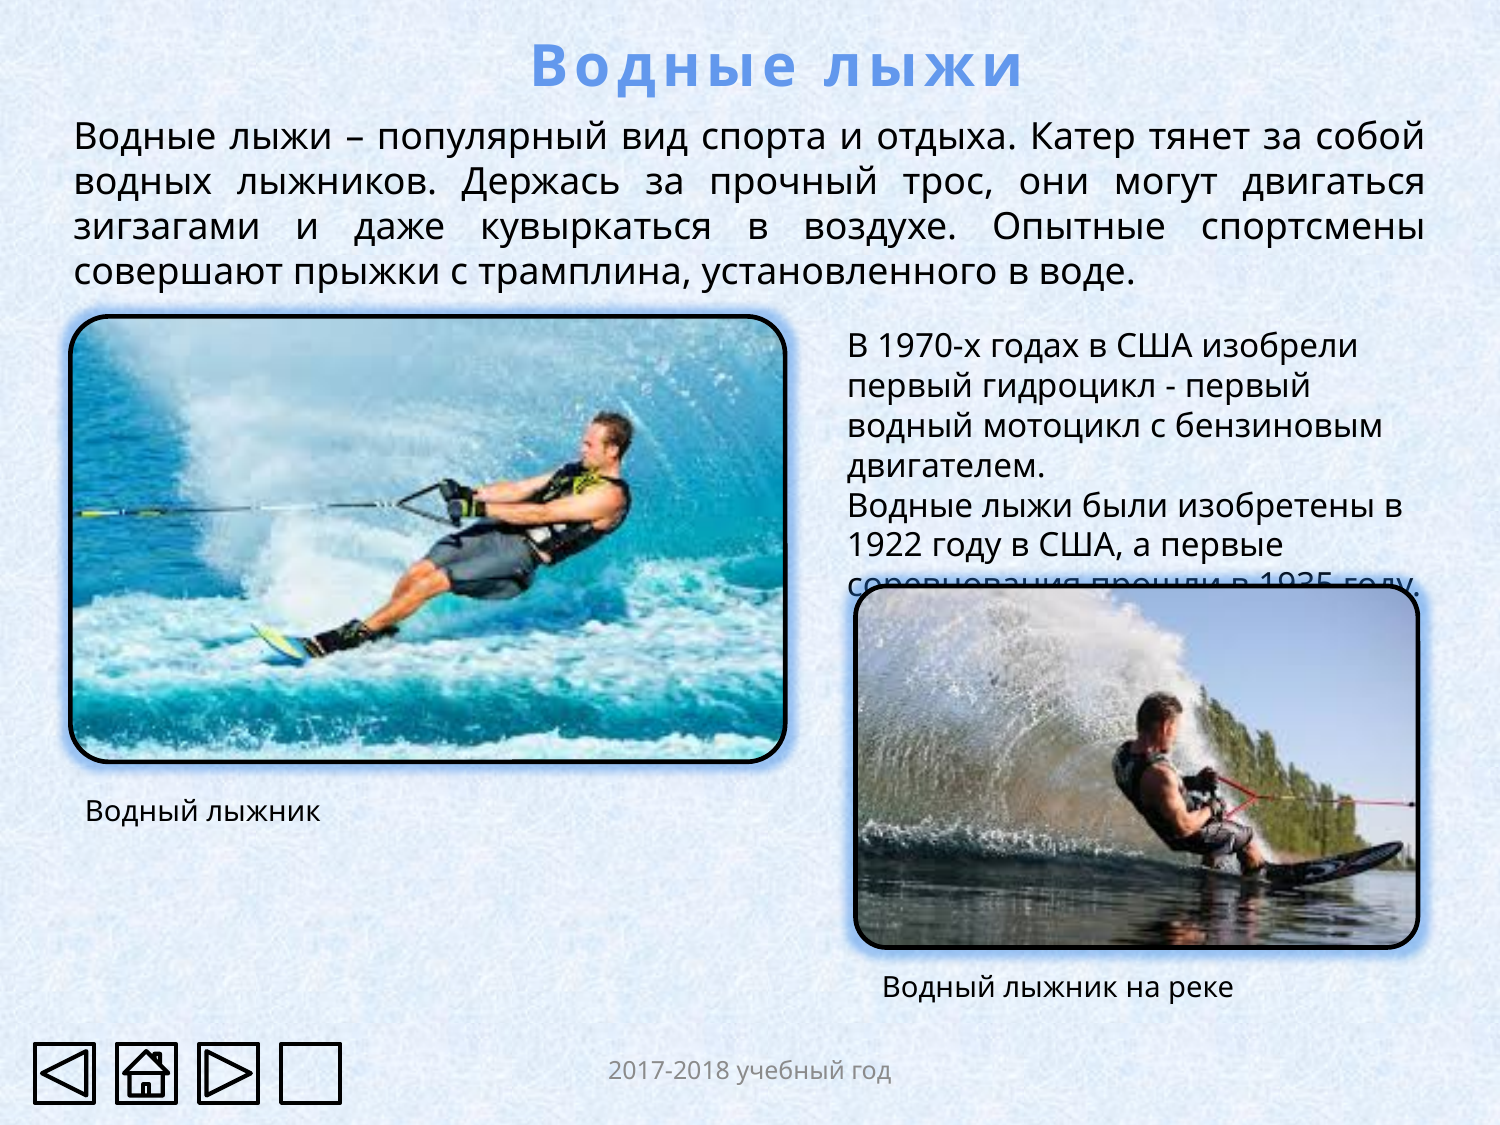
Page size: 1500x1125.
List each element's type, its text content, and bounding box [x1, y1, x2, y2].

picture [855, 585, 1419, 948]
text_box Водные лыжи – популярный вид спорта и отдыха. Катер тянет за собой водных лыжников. Держась за прочный трос, они могут двигаться зигзагами и даже кувыркаться в воздухе. Опытные спортсмены совершают прыжки с трамплина, установленного в воде. [58, 104, 1442, 300]
text_box В 1970-х годах в США изобрели первый гидроцикл - первый водный мотоцикл с бензиновым двигателем. Водные лыжи были изобретены в 1922 году в США, а первые соревнования прошли в 1935 году. [832, 316, 1442, 611]
text_box Водный лыжник на реке [867, 960, 1266, 1011]
picture [70, 316, 786, 763]
footer 2017-2018 учебный год [550, 1041, 950, 1102]
text_box Водный лыжник [70, 785, 633, 835]
title Водные лыжи [98, 9, 1477, 118]
